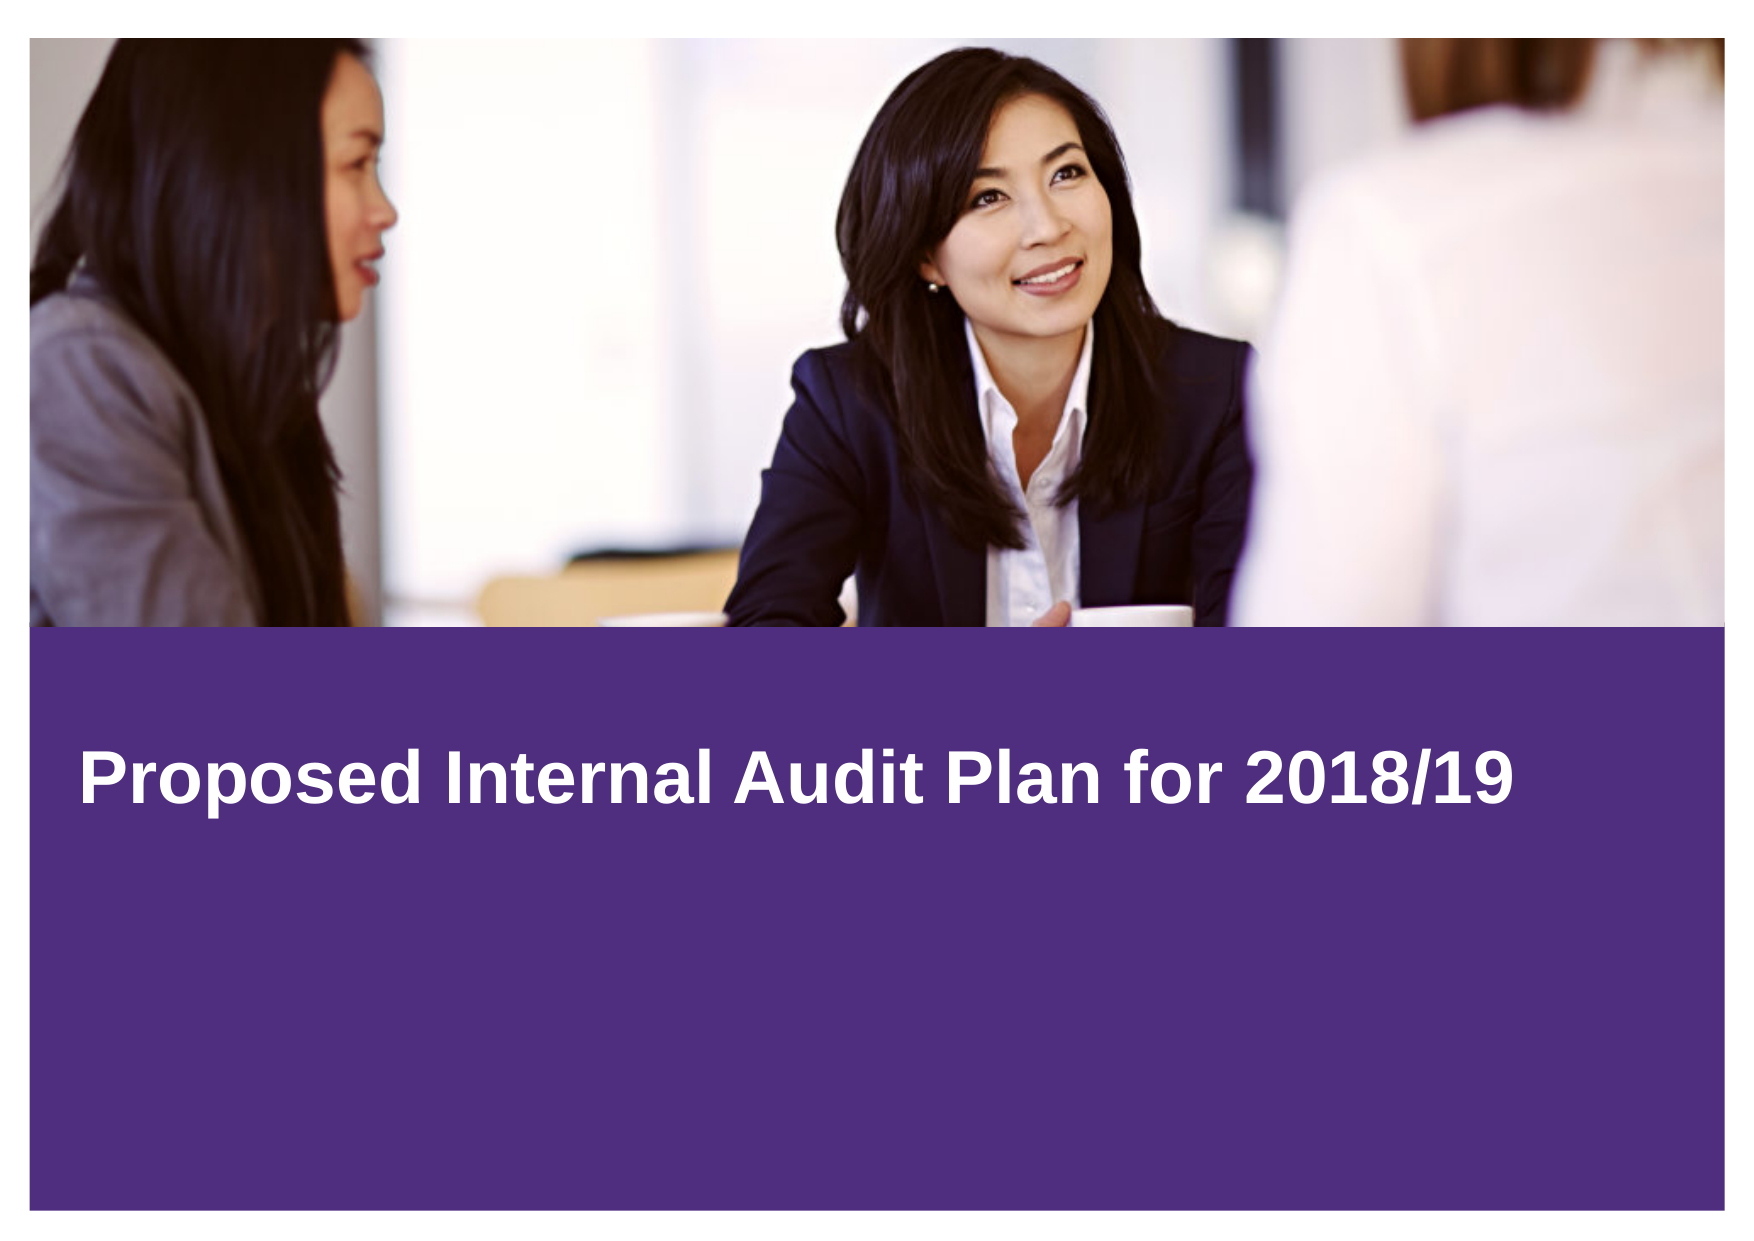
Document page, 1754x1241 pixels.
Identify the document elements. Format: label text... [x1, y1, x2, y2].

text_box Proposed Internal Audit Plan for 2018/19 [63, 731, 1698, 909]
picture [29, 38, 1725, 627]
text_box [29, 621, 1726, 1212]
